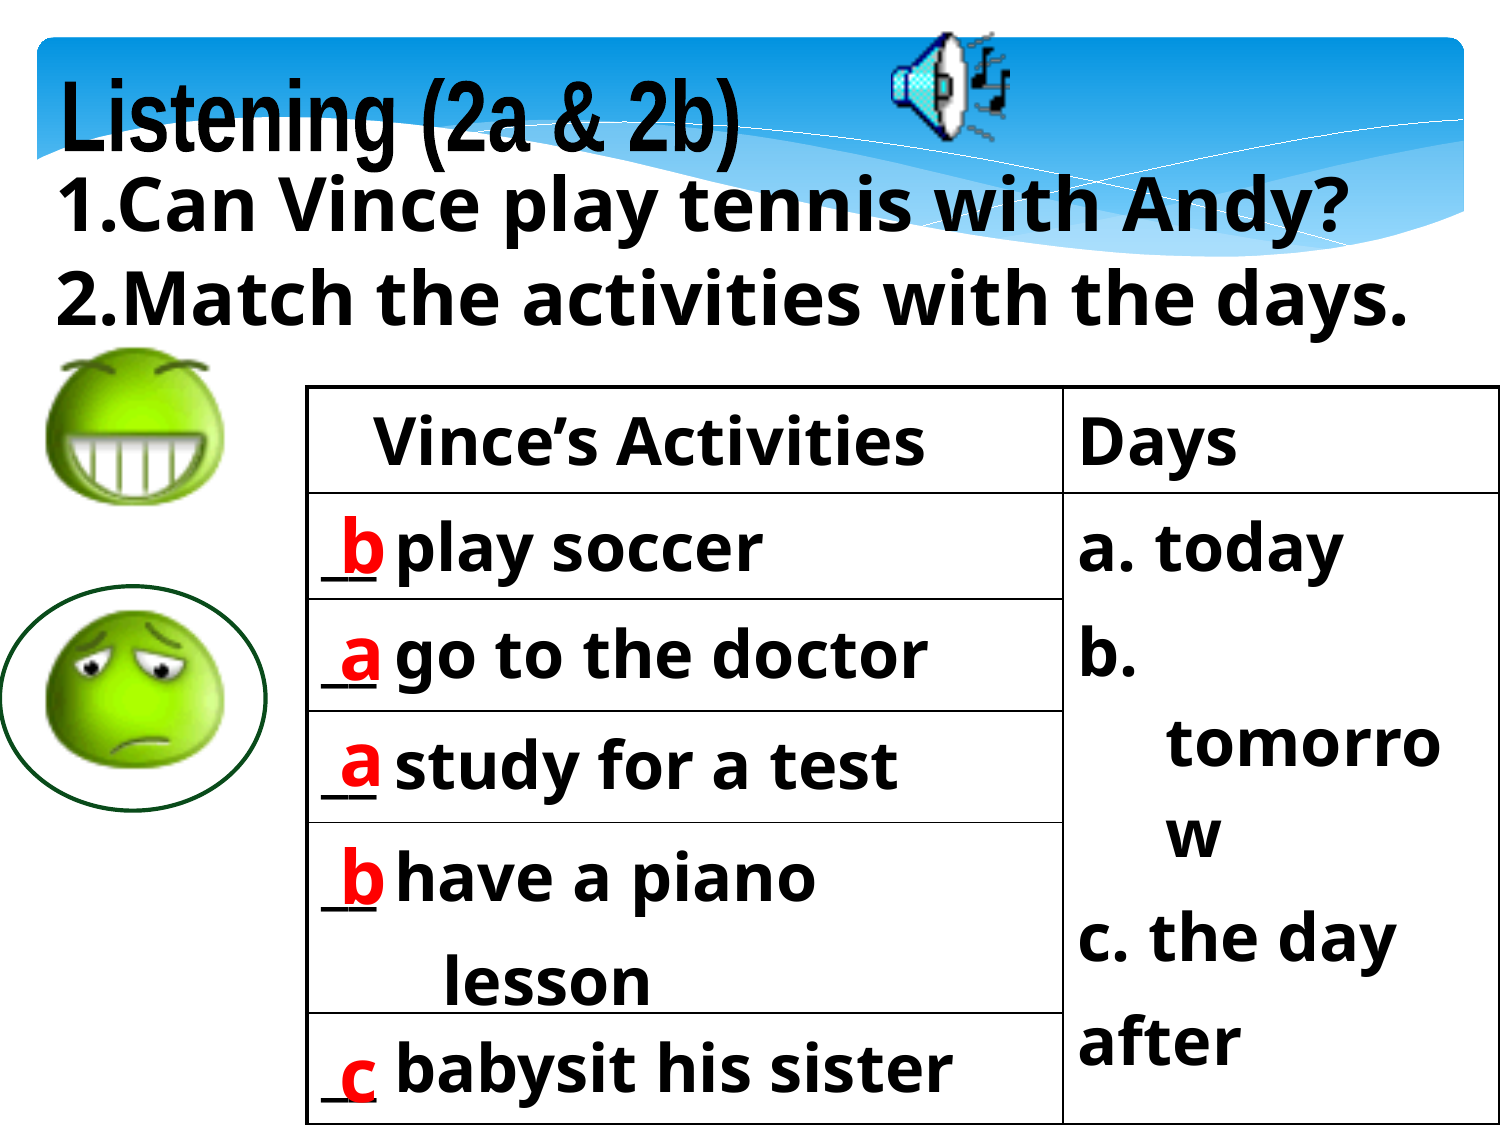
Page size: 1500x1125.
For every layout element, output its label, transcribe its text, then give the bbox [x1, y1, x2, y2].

text_box b [324, 822, 420, 928]
table_cell __ have a piano lesson [309, 823, 1062, 1012]
table_cell __ study for a test [309, 712, 1062, 822]
picture [984, 49, 990, 56]
text_box 1.Can Vince play tennis with Andy? [41, 148, 1429, 243]
text_box c [324, 1019, 420, 1125]
picture [40, 597, 231, 788]
table_header Days [1064, 389, 1498, 492]
table_cell a. today b. tomorrow c. the day after tomorrow [1064, 494, 1498, 1123]
text_box [71, 798, 194, 811]
text_box [81, 586, 185, 595]
text_box a [324, 704, 420, 809]
text_box [237, 628, 266, 768]
text_box [0, 622, 35, 775]
text_box 2.Match the activities with the days. [41, 243, 1477, 349]
picture [40, 337, 231, 528]
text_box b [324, 491, 420, 597]
picture [891, 30, 1011, 150]
table_cell __ babysit his sister [309, 1014, 1062, 1123]
table_cell __ play soccer [420, 494, 1062, 598]
text_box a [324, 597, 420, 703]
table_header Vince’s Activities [309, 389, 1062, 492]
table_cell __ play soccer [309, 494, 324, 598]
table_cell __ go to the doctor [309, 600, 1062, 710]
